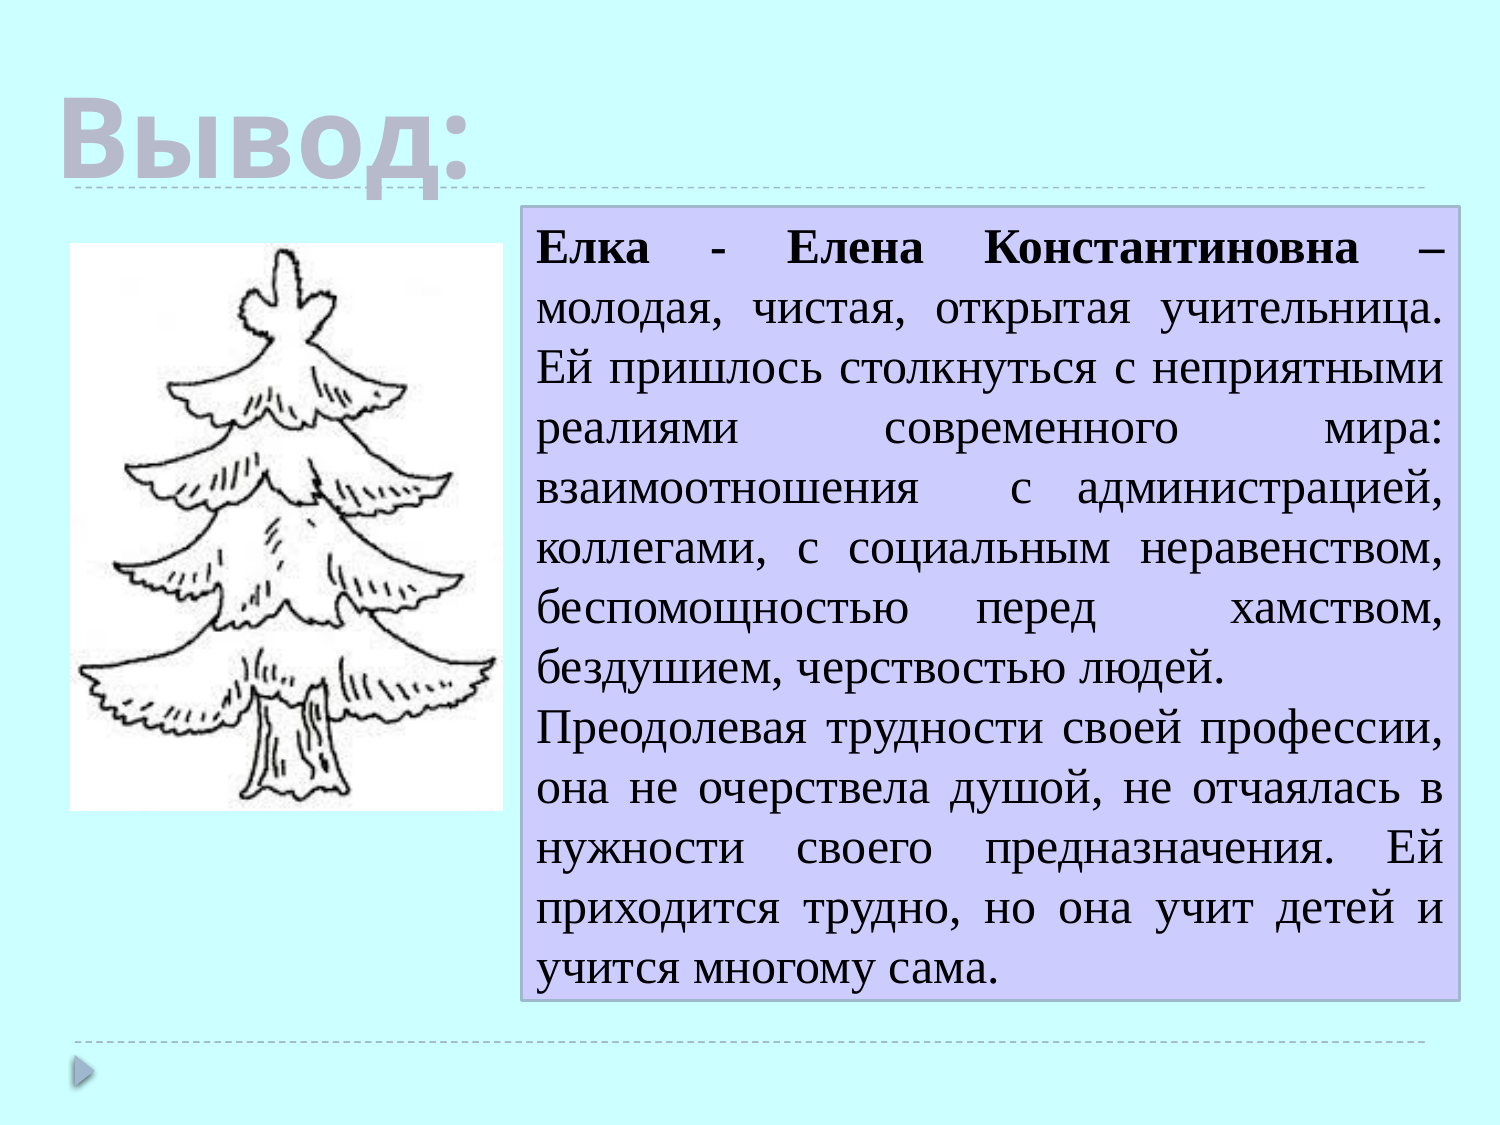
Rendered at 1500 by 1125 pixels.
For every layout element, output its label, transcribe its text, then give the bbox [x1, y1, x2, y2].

text_box Елка - Елена Константиновна – молодая, чистая, открытая учительница. Ей пришлось столкнуться с неприятными реалиями современного мира: взаимоотношения с администрацией, коллегами, с социальным неравенством, беспомощностью перед хамством, бездушием, черствостью людей. Преодолевая трудности своей профессии, она не очерствела душой, не отчаялась в нужности своего предназначения. Ей приходится трудно, но она учит детей и учится многому сама. [520, 205, 1461, 1002]
picture [70, 243, 503, 811]
text_box Вывод: [39, 58, 488, 209]
